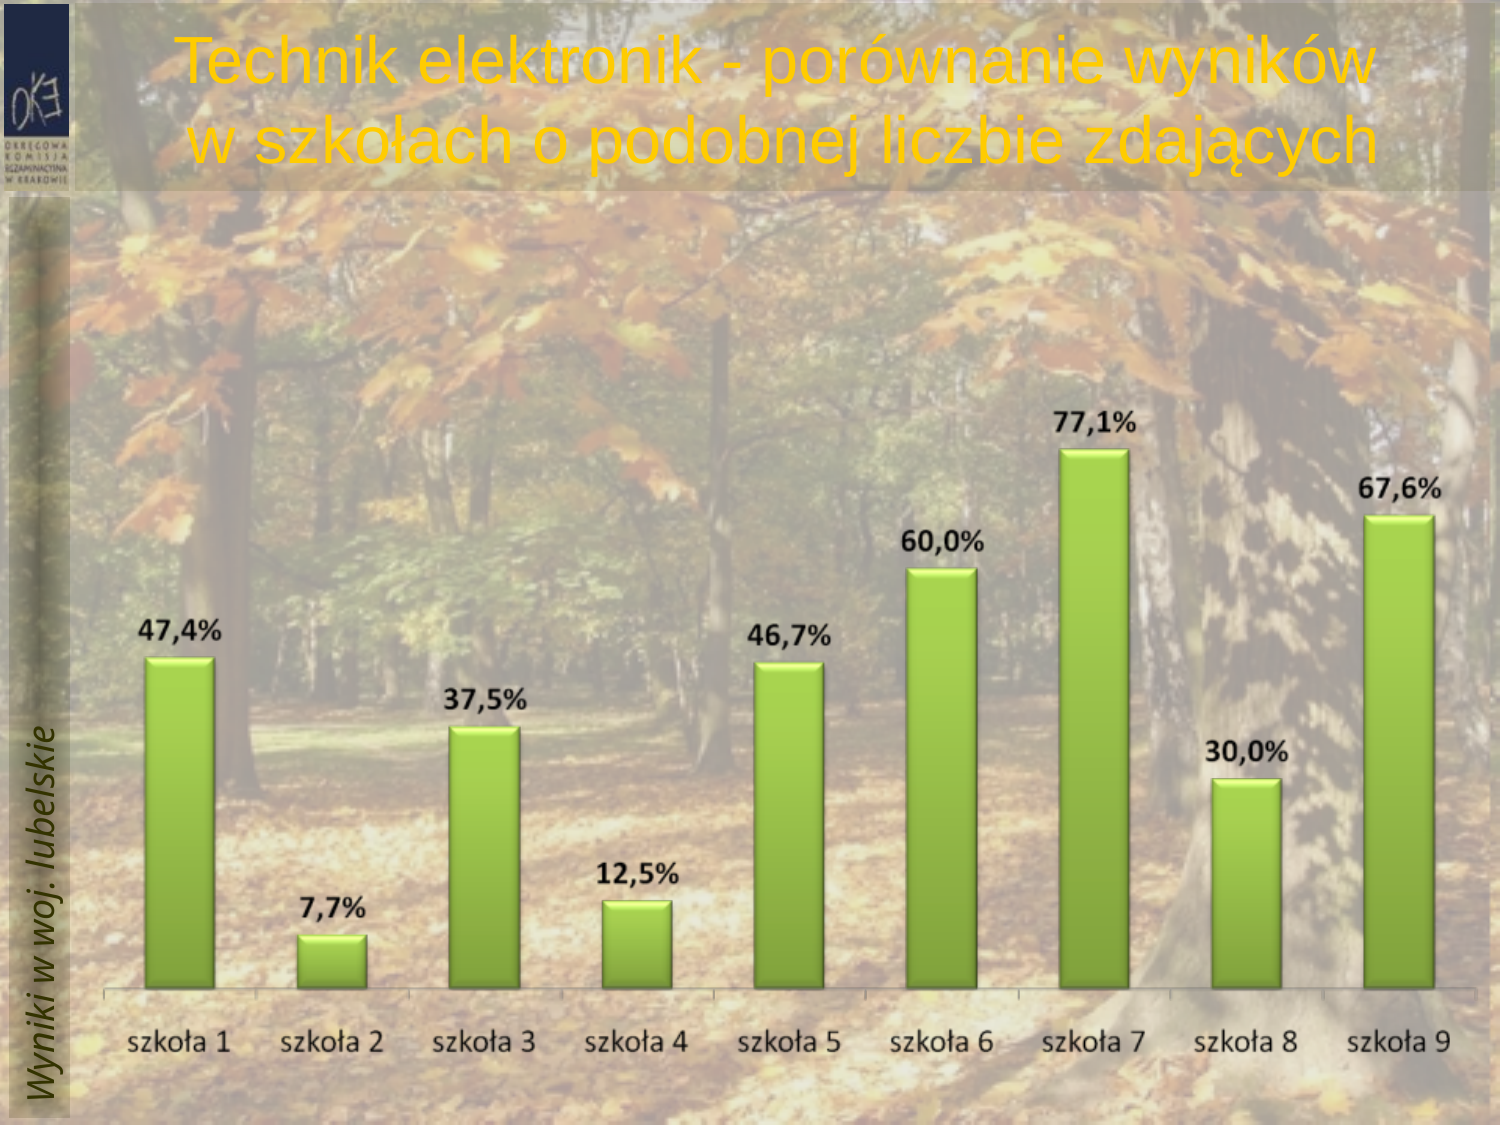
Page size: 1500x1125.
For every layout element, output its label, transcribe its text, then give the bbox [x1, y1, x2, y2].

picture [80, 196, 1500, 1085]
text_box Wyniki w woj. lubelskie [9, 197, 70, 1118]
title Technik elektronik - porównanie wyników w szkołach o podobnej liczbie zdających [74, 3, 1495, 192]
